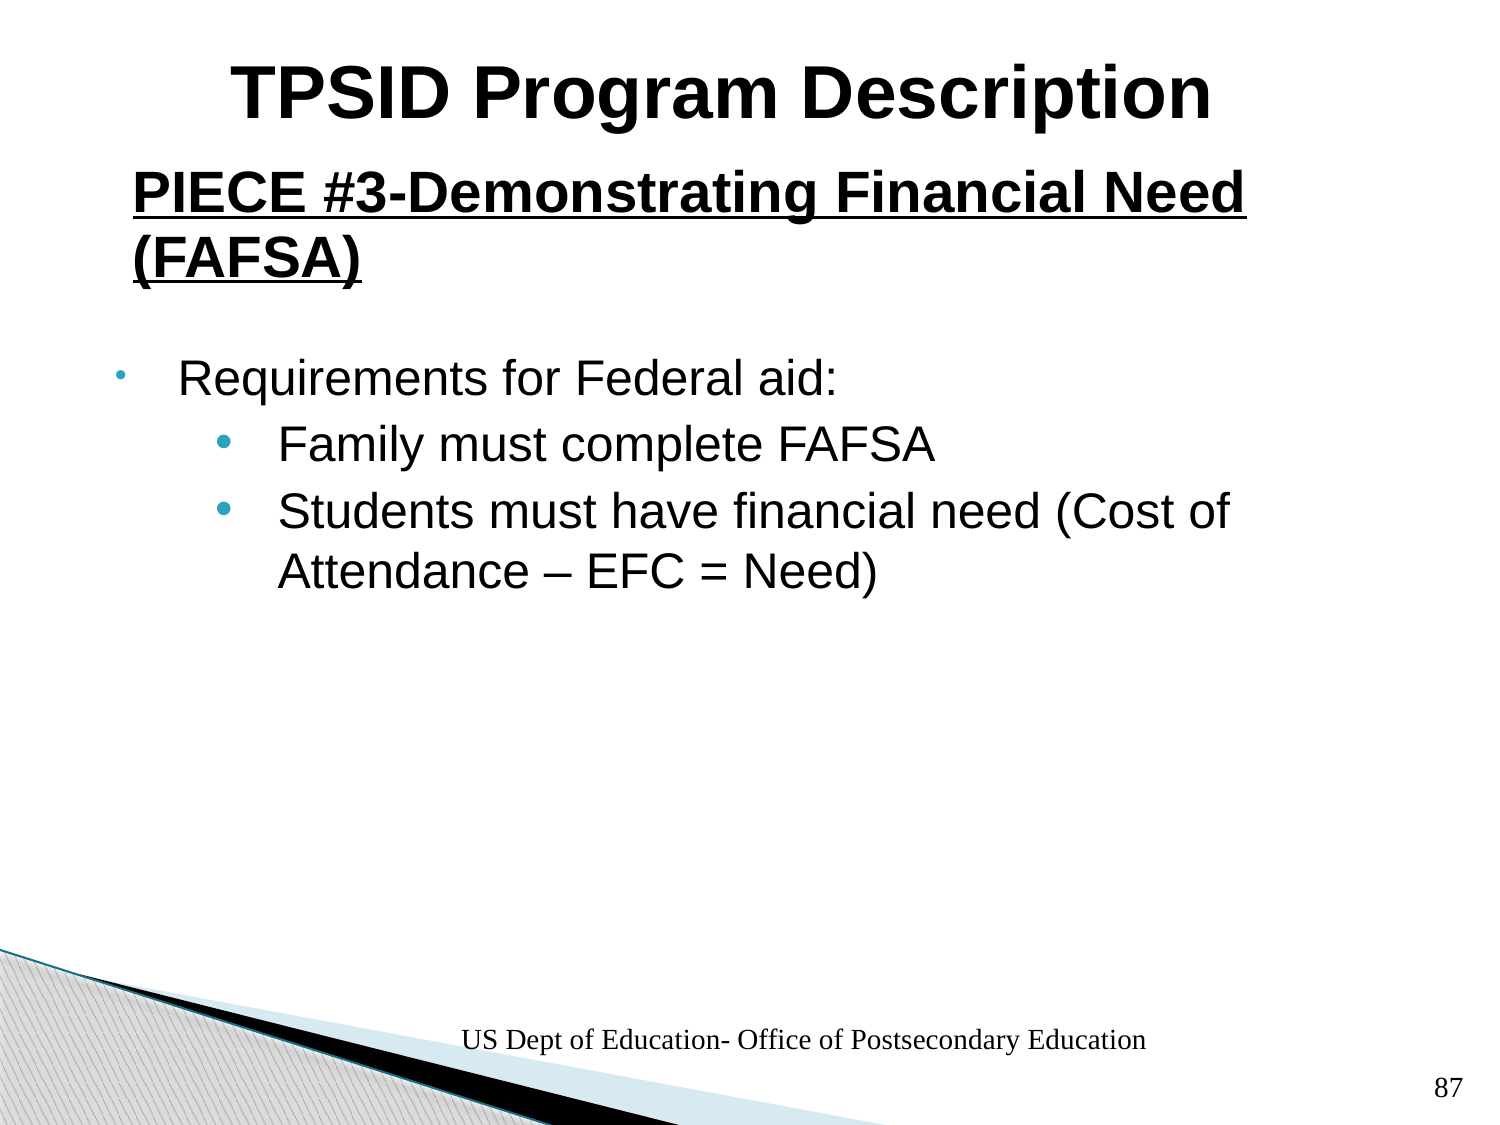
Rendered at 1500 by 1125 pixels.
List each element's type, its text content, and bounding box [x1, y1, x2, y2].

list PIECE #3-Demonstrating Financial Need (FAFSA) Requirements for Federal aid: Family must complete FAFSA Students must have financial need (Cost of Attendance – EFC = Need) [99, 62, 1325, 875]
slide_number 87 [1418, 1051, 1479, 1112]
footer US Dept of Education- Office of Postsecondary Education [387, 1025, 1163, 1063]
title TPSID Program Description [216, 24, 1479, 152]
